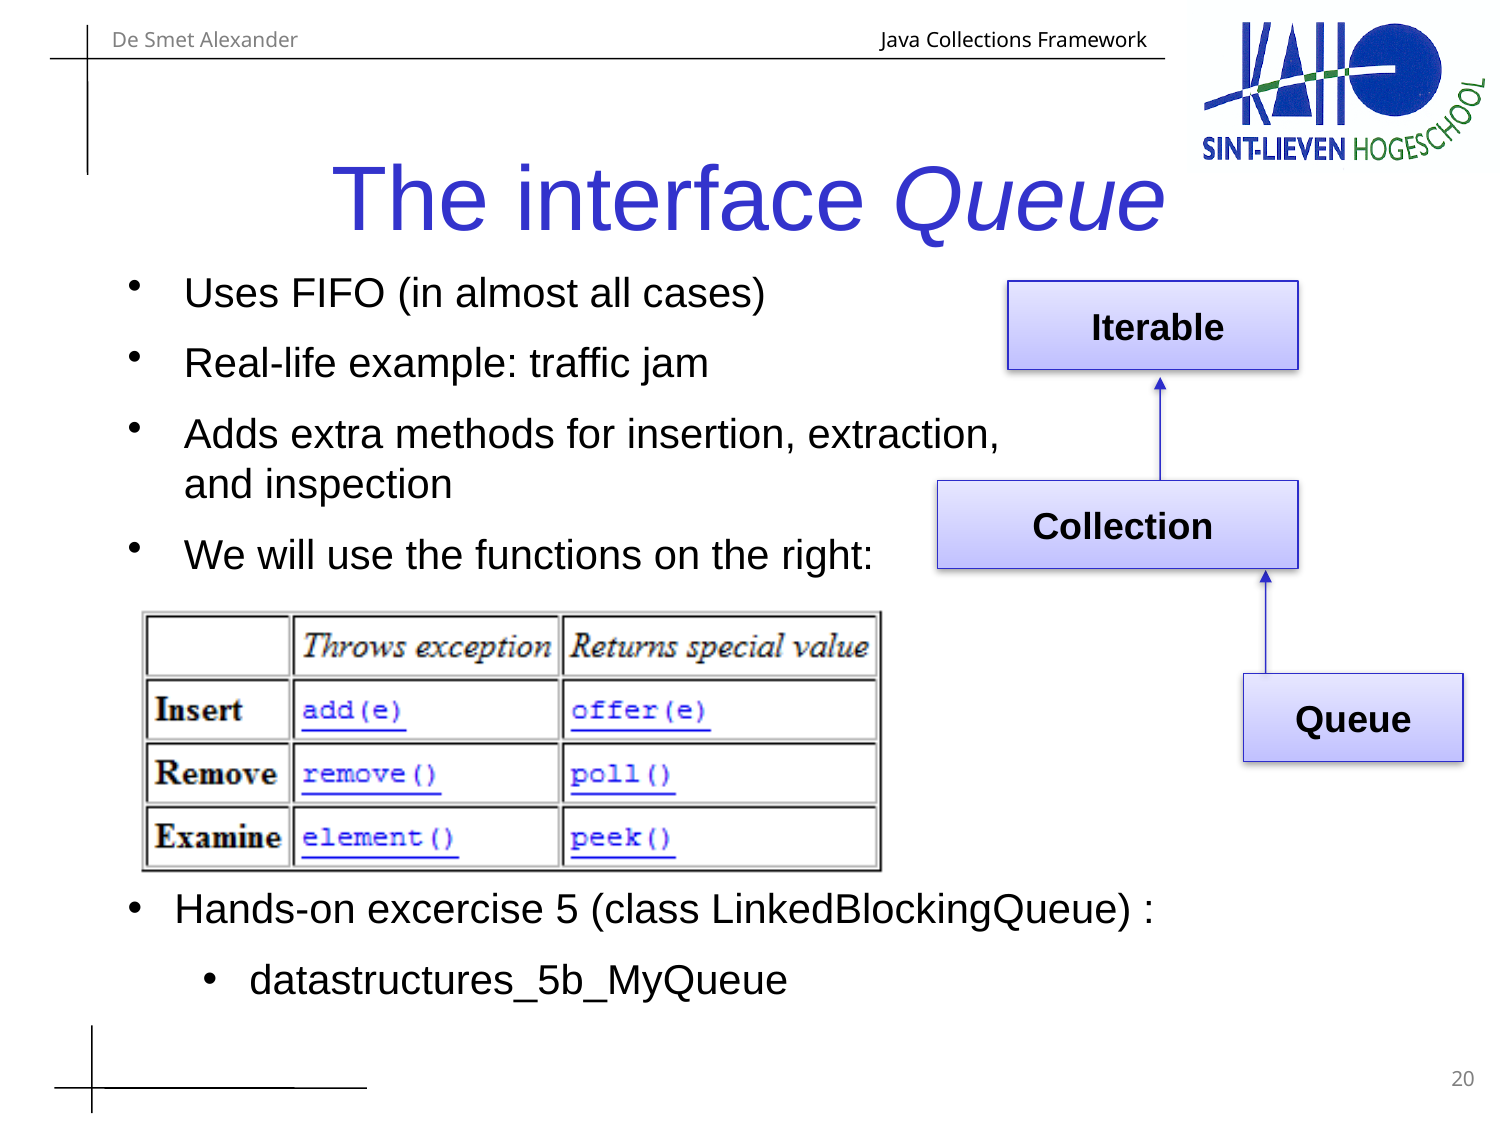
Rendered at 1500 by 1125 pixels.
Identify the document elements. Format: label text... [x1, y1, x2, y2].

text_box Collection [937, 480, 1299, 569]
text_box Iterable [1007, 280, 1299, 370]
picture [1187, 0, 1500, 173]
text_box [1259, 577, 1272, 673]
text_box Queue [1243, 673, 1464, 762]
list Uses FIFO (in almost all cases) Real-life example: traffic jam Adds extra methods for insertion, extraction, and inspection We will use the functions on the right: Hands-on excercise 5 (class LinkedBlockingQueue) : datastructures_5b_MyQueue [112, 257, 1388, 1067]
picture [140, 605, 889, 880]
text_box [1153, 377, 1167, 478]
title The interface Queue [112, 99, 1388, 257]
